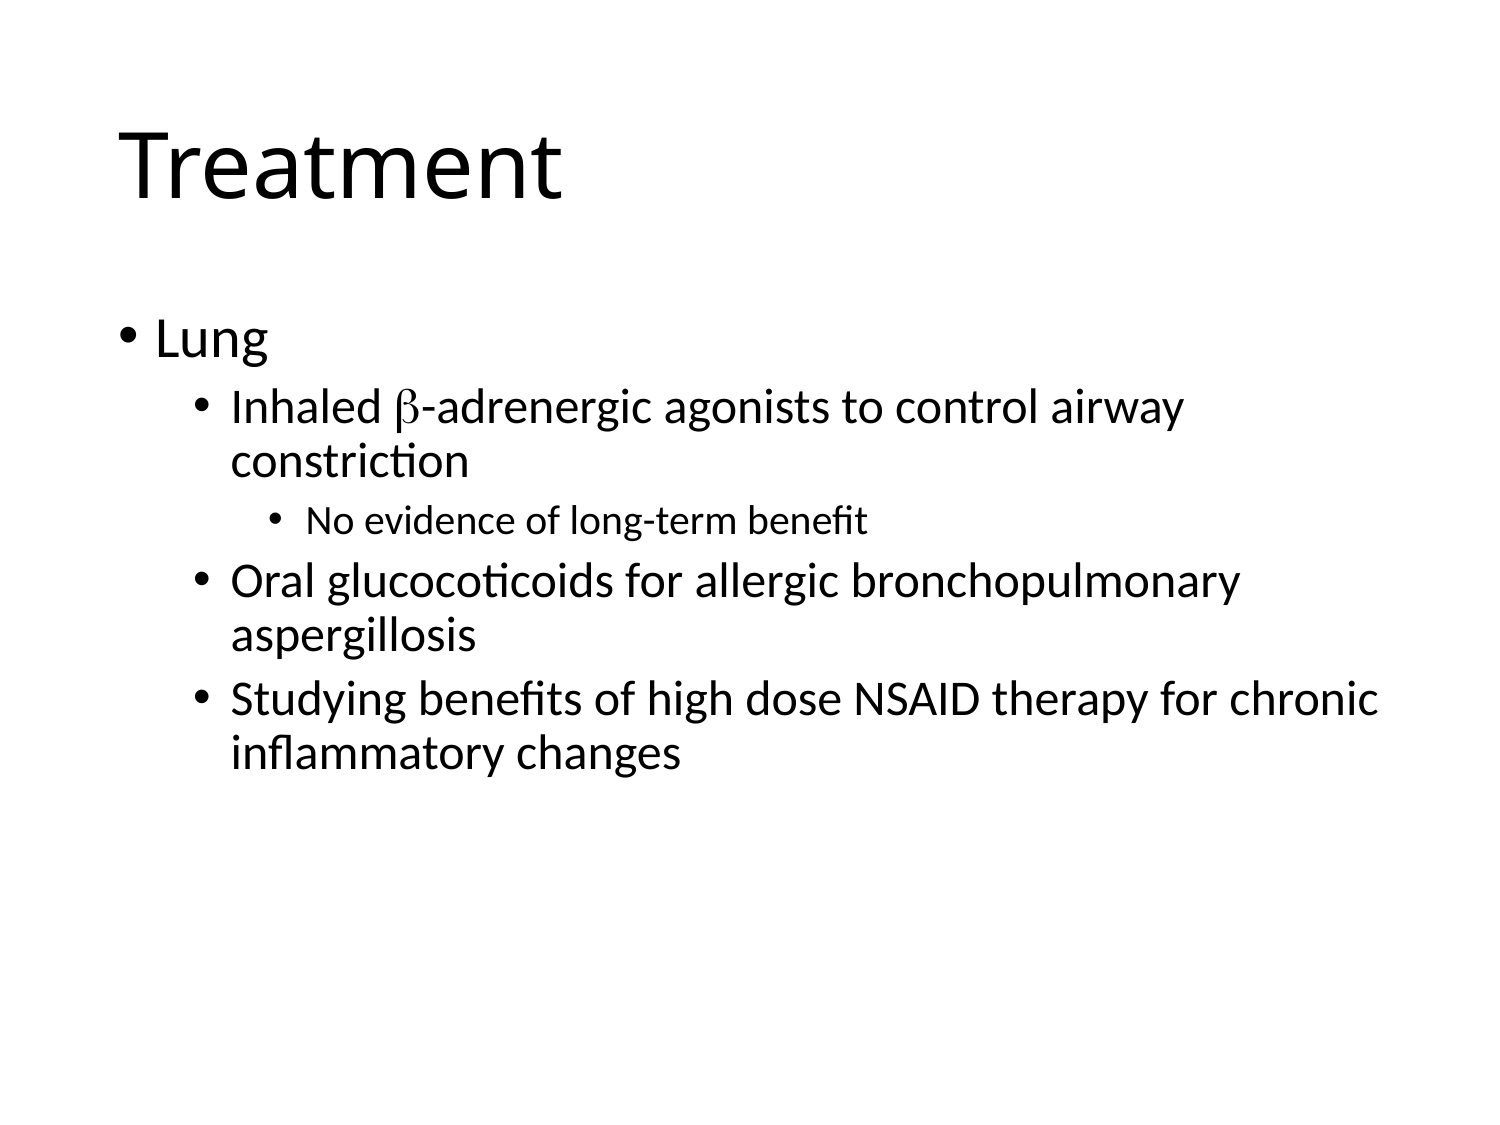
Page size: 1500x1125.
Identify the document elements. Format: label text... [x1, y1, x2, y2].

title Treatment [103, 59, 1397, 278]
list Lung Inhaled b-adrenergic agonists to control airway constriction No evidence of long-term benefit Oral glucocoticoids for allergic bronchopulmonary aspergillosis Studying benefits of high dose NSAID therapy for chronic inflammatory changes [103, 299, 1397, 1014]
